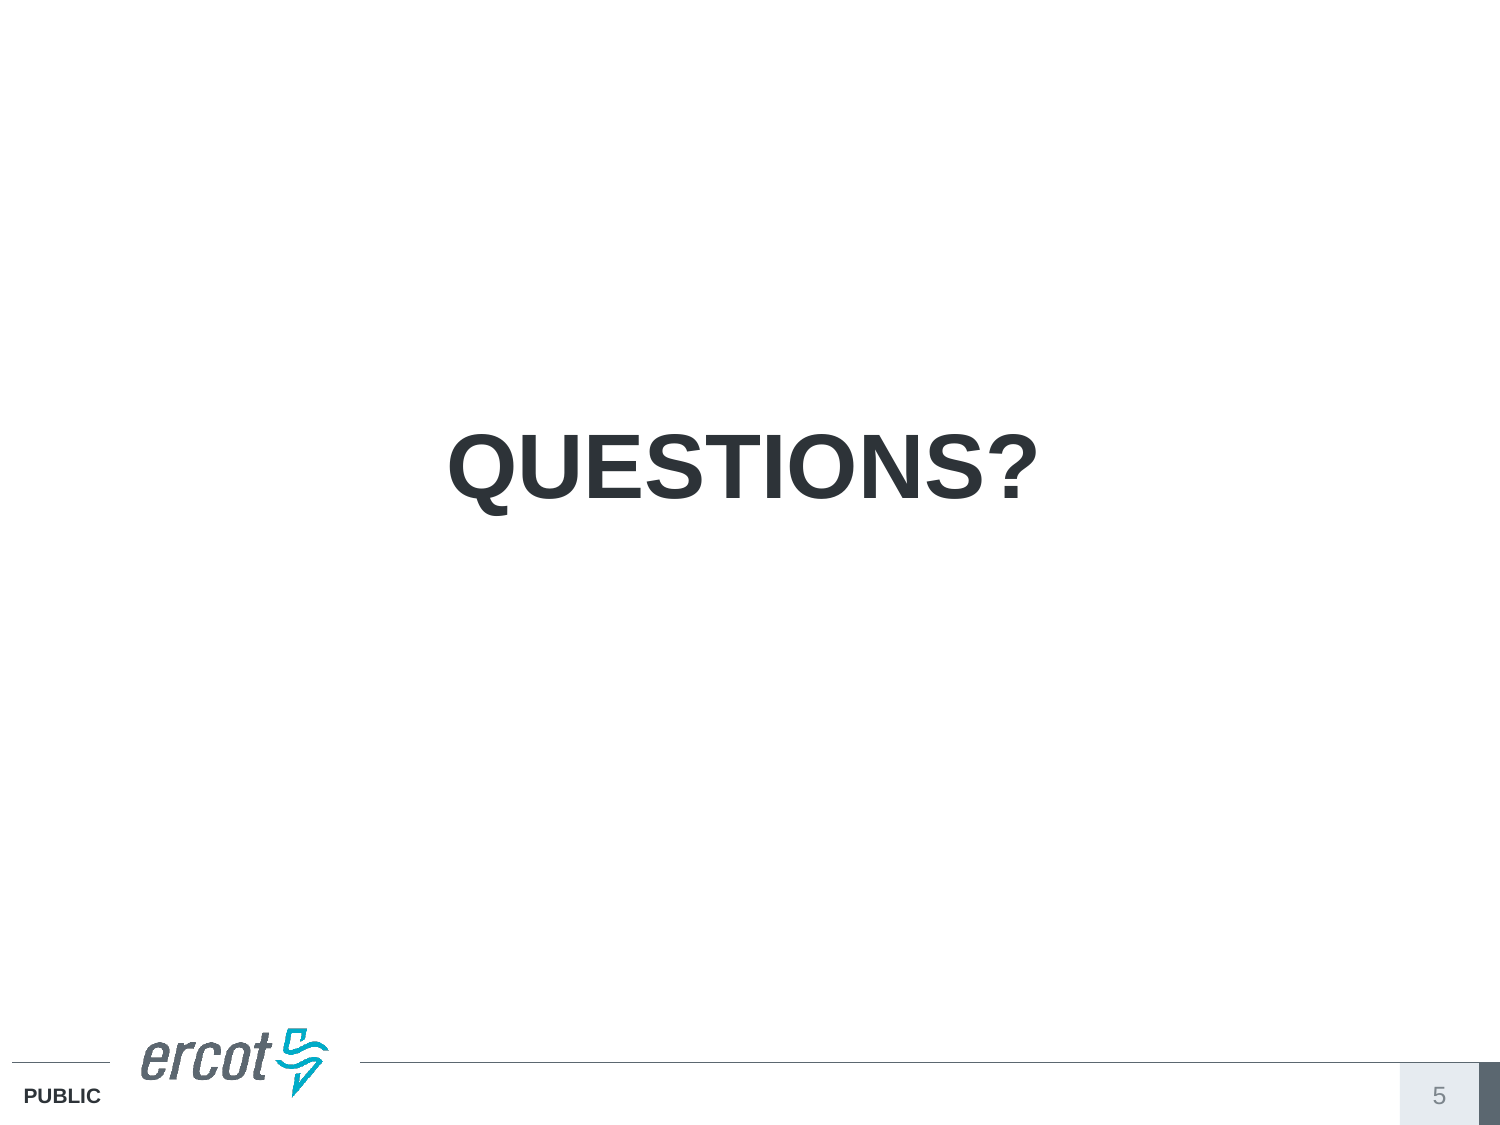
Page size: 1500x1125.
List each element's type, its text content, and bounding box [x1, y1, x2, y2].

title QUESTIONS? [87, 399, 1401, 520]
slide_number 5 [1400, 1076, 1480, 1113]
picture [137, 1025, 332, 1100]
